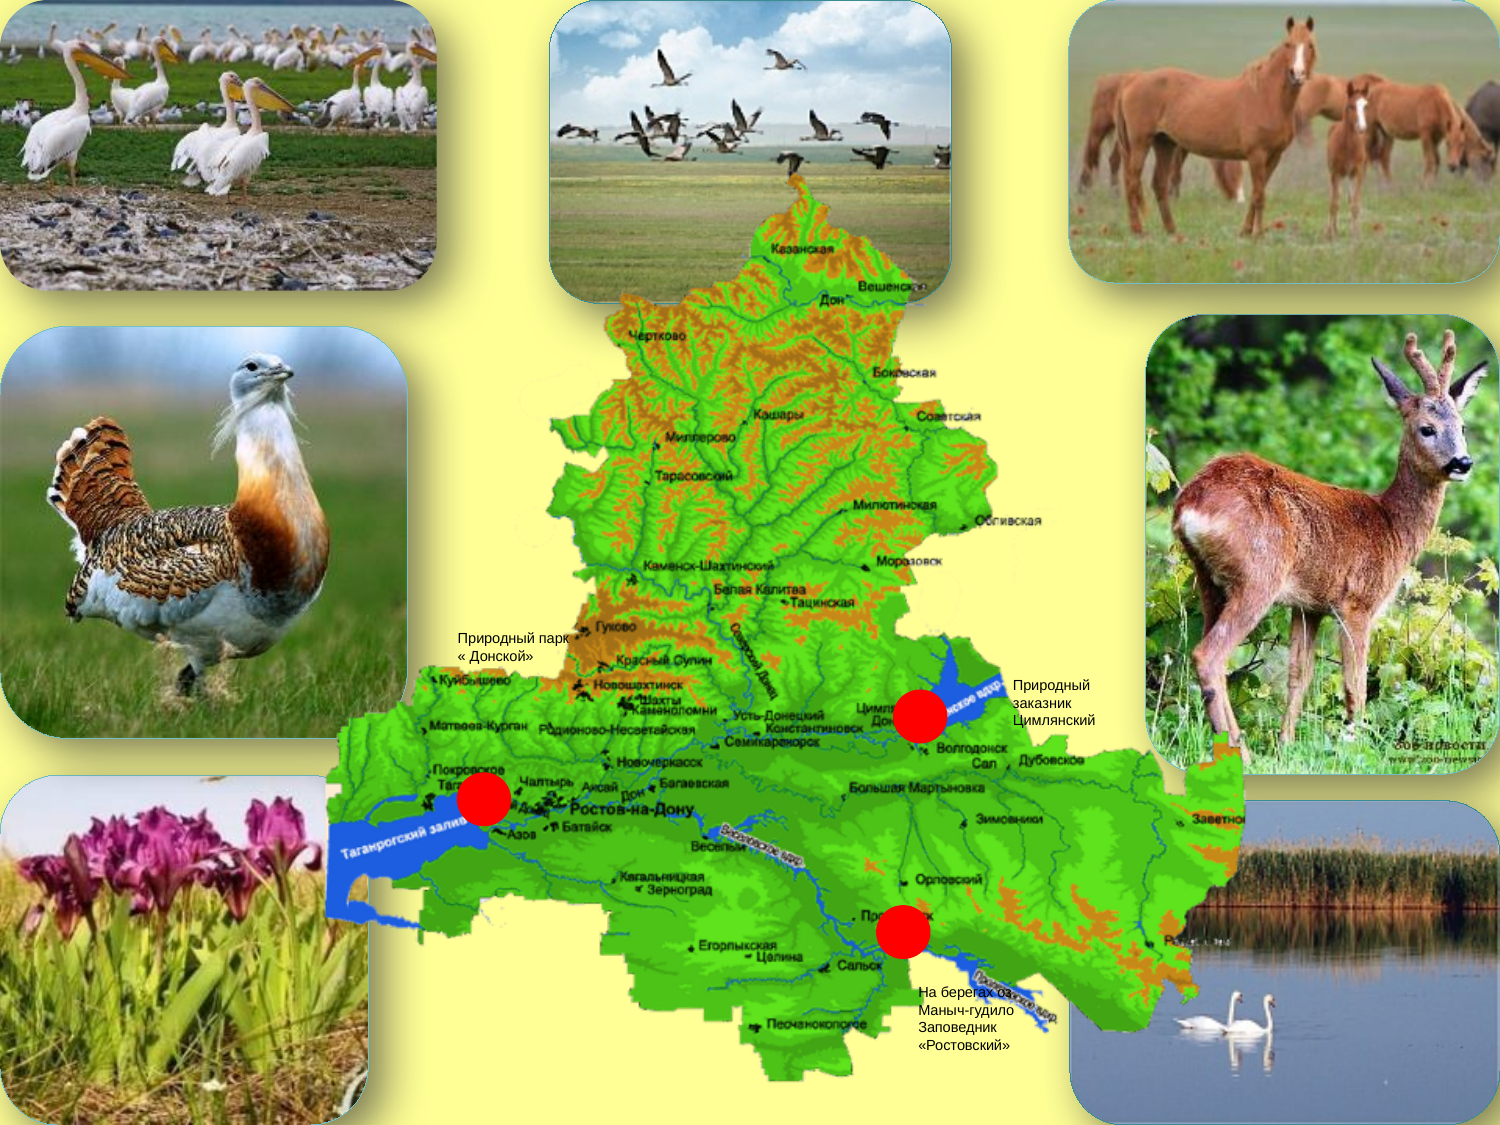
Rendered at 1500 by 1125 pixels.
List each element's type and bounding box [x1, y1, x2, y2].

picture [1068, 0, 1500, 284]
picture [0, 774, 369, 1125]
picture [1069, 800, 1500, 1125]
text_box [324, 160, 1247, 1083]
picture [1247, 314, 1500, 775]
picture [0, 0, 437, 291]
picture [548, 0, 952, 160]
list [0, 325, 319, 739]
